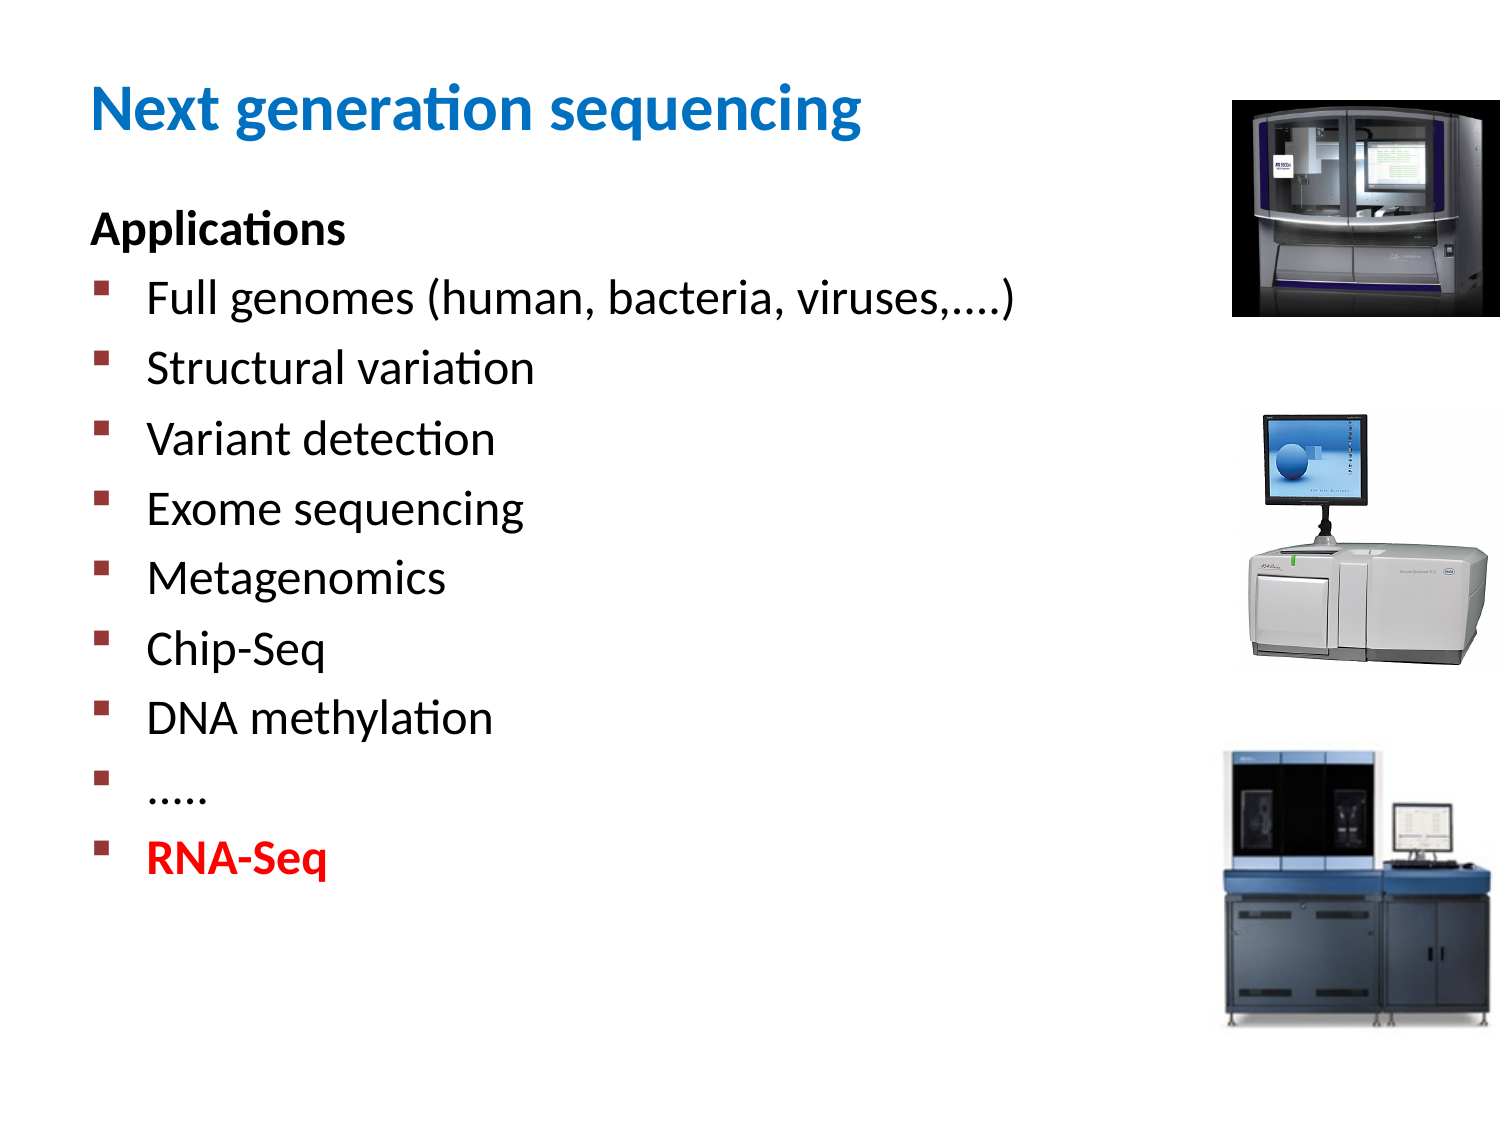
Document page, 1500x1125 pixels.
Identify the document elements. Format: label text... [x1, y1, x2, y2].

list Applications Full genomes (human, bacteria, viruses,....) Structural variation Variant detection Exome sequencing Metagenomics Chip-Seq DNA methylation ..... RNA-Seq [74, 187, 1426, 1101]
picture [1232, 99, 1500, 317]
picture [1210, 739, 1496, 1036]
picture [1235, 406, 1500, 672]
title Next generation sequencing [74, 44, 1426, 163]
